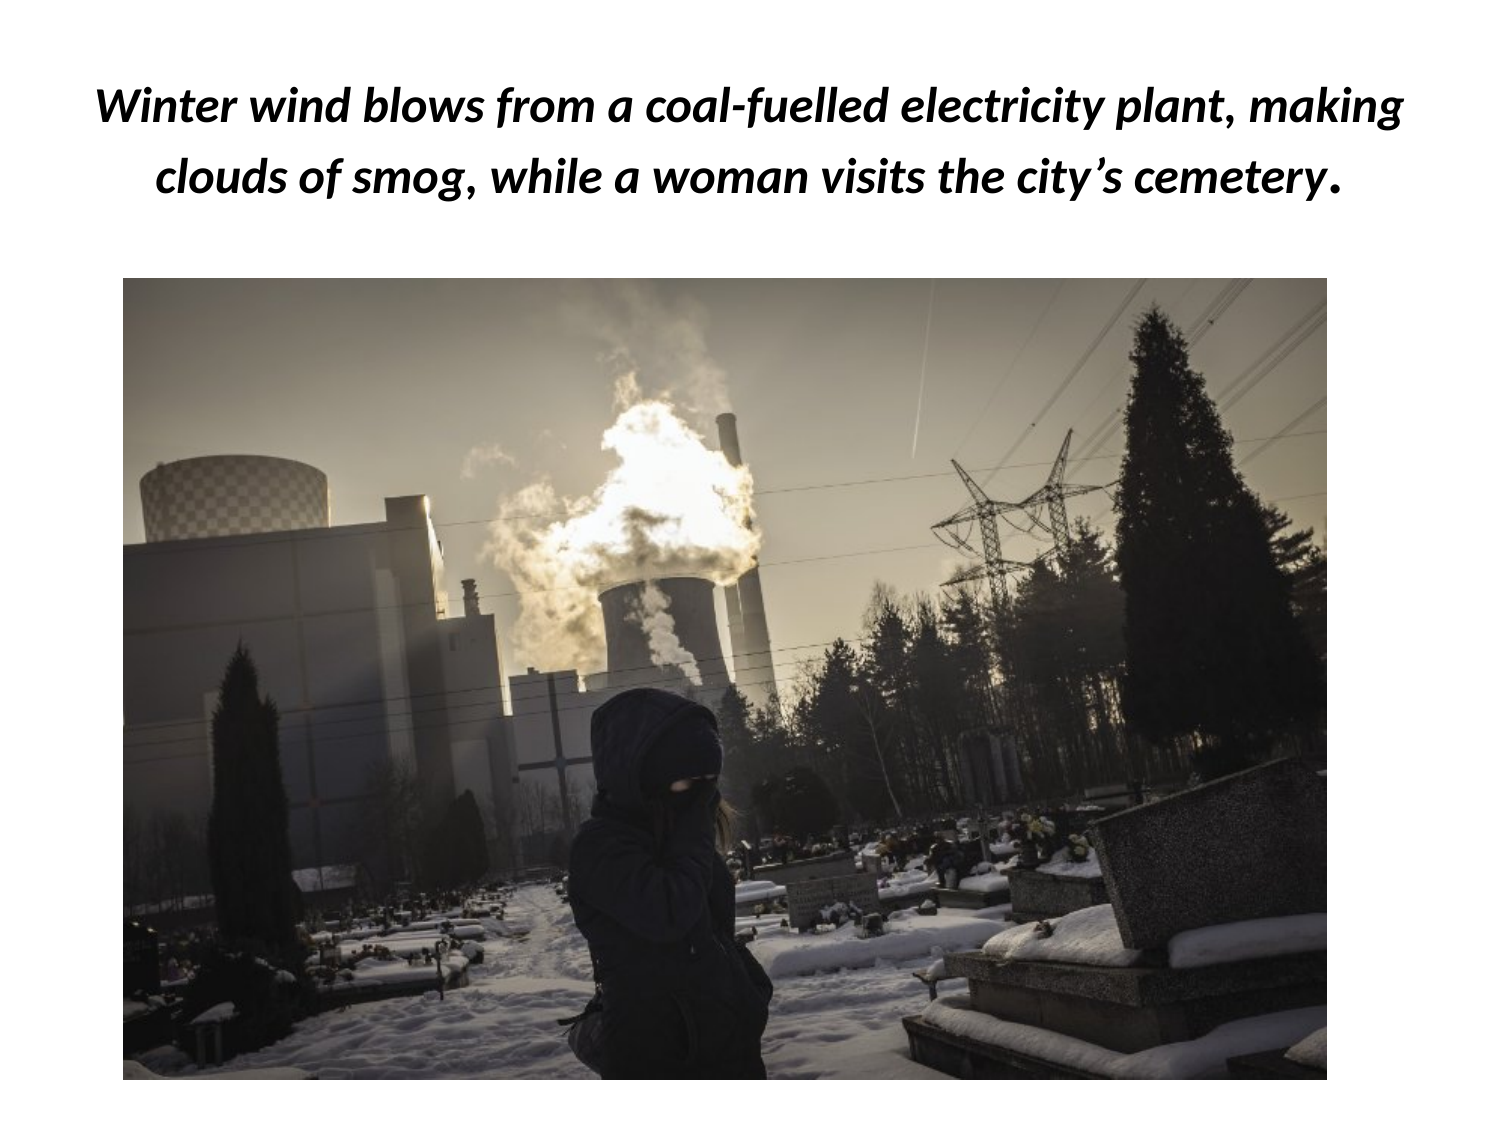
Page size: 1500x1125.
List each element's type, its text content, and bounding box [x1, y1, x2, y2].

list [123, 278, 1327, 1081]
title Winter wind blows from a coal-fuelled electricity plant, making clouds of smog, while a woman visits the city’s cemetery. [75, 45, 1425, 233]
